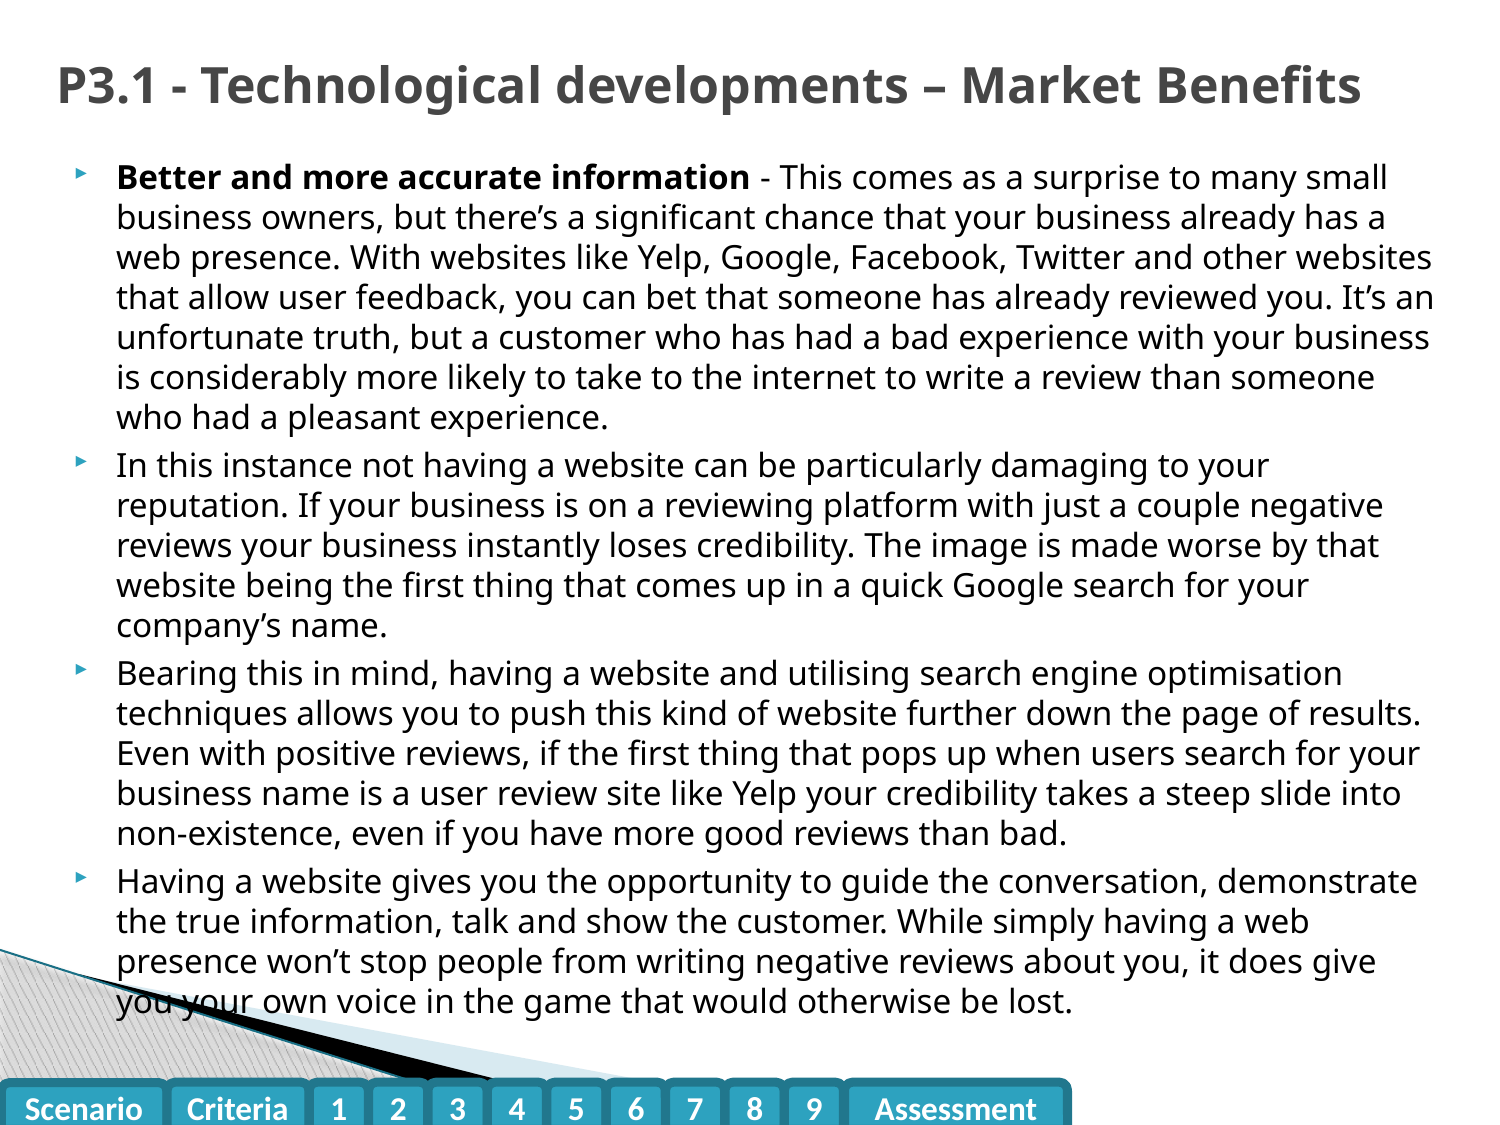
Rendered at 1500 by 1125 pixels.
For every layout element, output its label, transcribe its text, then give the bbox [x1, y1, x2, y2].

title P3.1 - Technological developments – Market Benefits [41, 18, 1459, 149]
list Better and more accurate information - This comes as a surprise to many small business owners, but there’s a significant chance that your business already has a web presence. With websites like Yelp, Google, Facebook, Twitter and other websites that allow user feedback, you can bet that someone has already reviewed you. It’s an unfortunate truth, but a customer who has had a bad experience with your business is considerably more likely to take to the internet to write a review than someone who had a pleasant experience. In this instance not having a website can be particularly damaging to your reputation. If your business is on a reviewing platform with just a couple negative reviews your business instantly loses credibility. The image is made worse by that website being the first thing that comes up in a quick Google search for your company’s name. Bearing this in mind, having a website and utilising search engine optimisation techniques allows you to push this kind of website further down the page of results. Even with positive reviews, if the first thing that pops up when users search for your business name is a user review site like Yelp your credibility takes a steep slide into non-existence, even if you have more good reviews than bad. Having a website gives you the opportunity to guide the conversation, demonstrate the true information, talk and show the customer. While simply having a web presence won’t stop people from writing negative reviews about you, it does give you your own voice in the game that would otherwise be lost. [41, 149, 1460, 1035]
